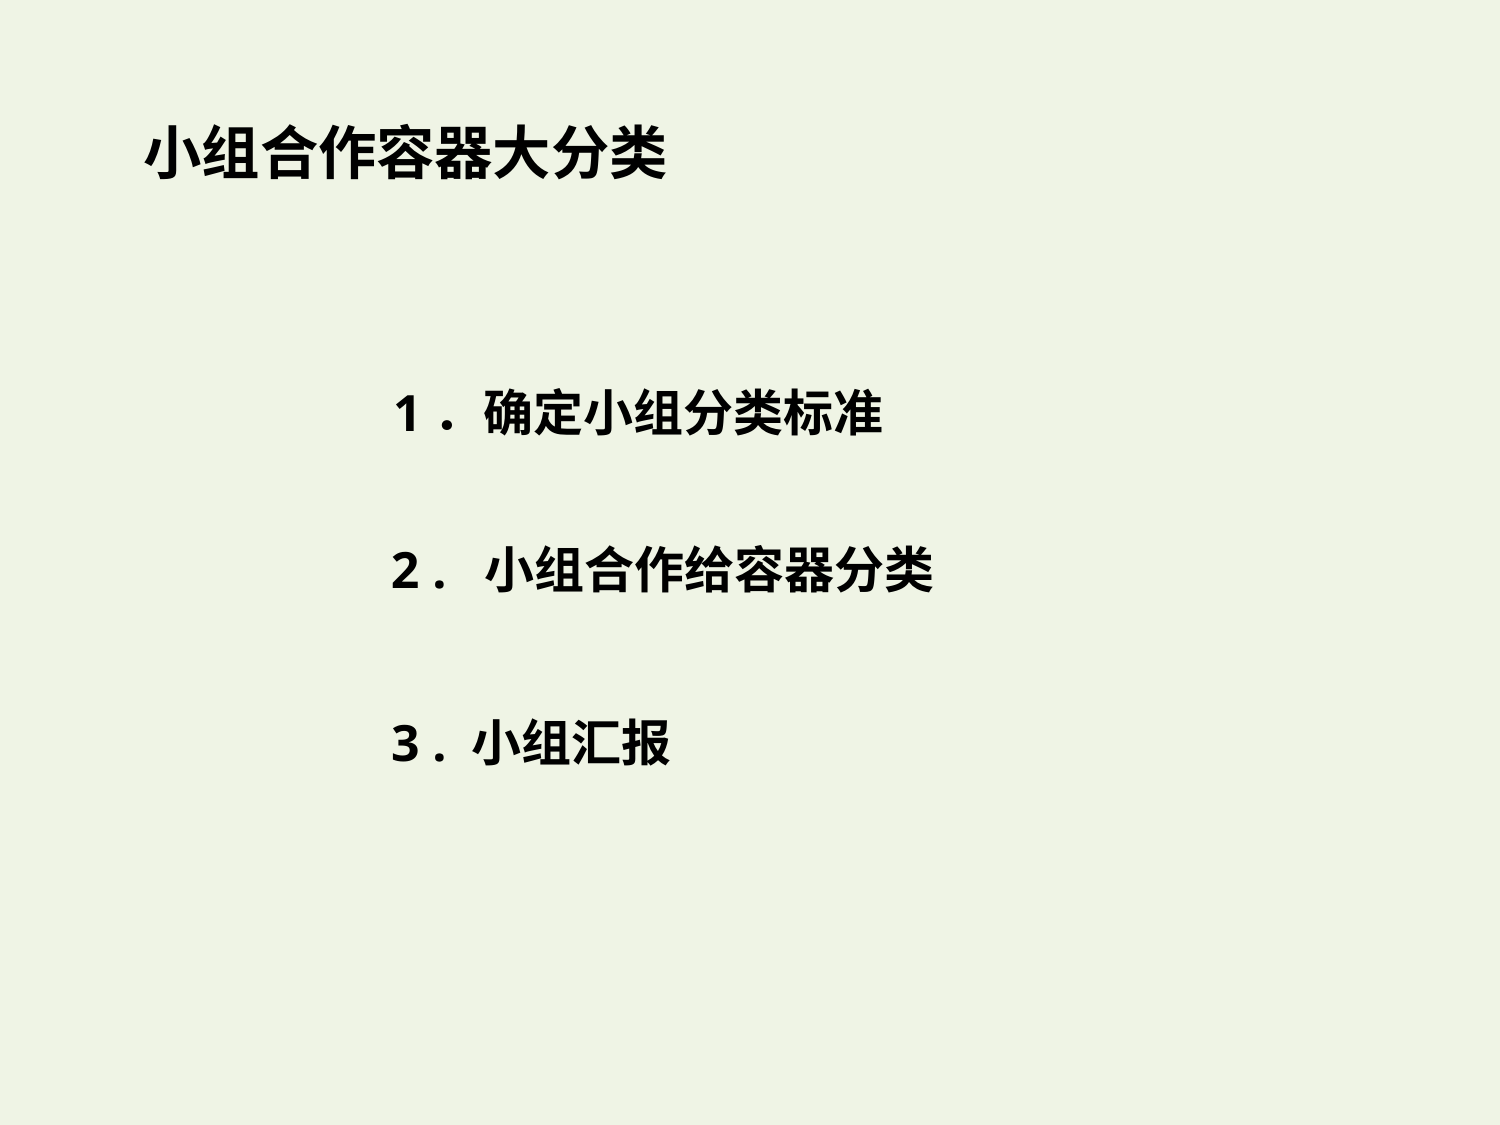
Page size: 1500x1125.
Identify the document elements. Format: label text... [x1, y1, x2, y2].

text_box 1．确定小组分类标准 [378, 373, 899, 449]
text_box 小组合作容器大分类 [128, 109, 857, 195]
text_box 2 . 小组合作给容器分类 [376, 530, 950, 606]
text_box 3 . 小组汇报 [376, 704, 687, 779]
